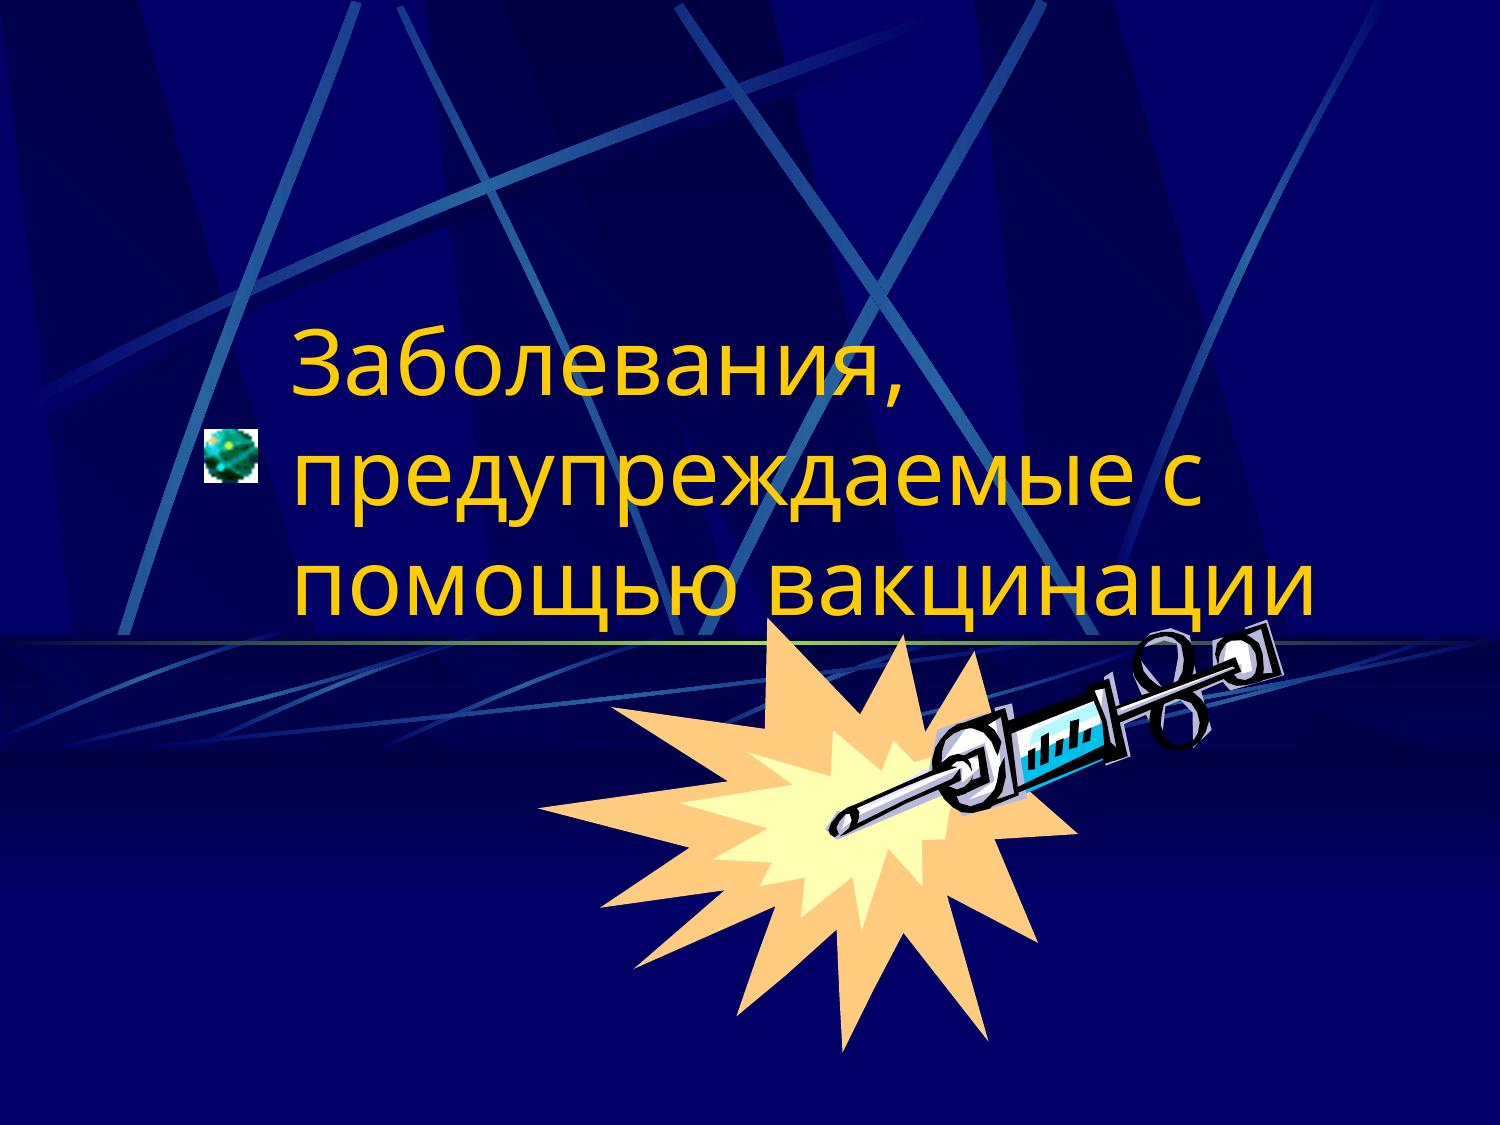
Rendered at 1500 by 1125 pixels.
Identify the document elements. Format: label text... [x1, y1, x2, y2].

picture [204, 429, 258, 483]
title Заболевания, предупреждаемые с помощью вакцинации [274, 312, 1463, 626]
picture [537, 612, 1290, 1058]
